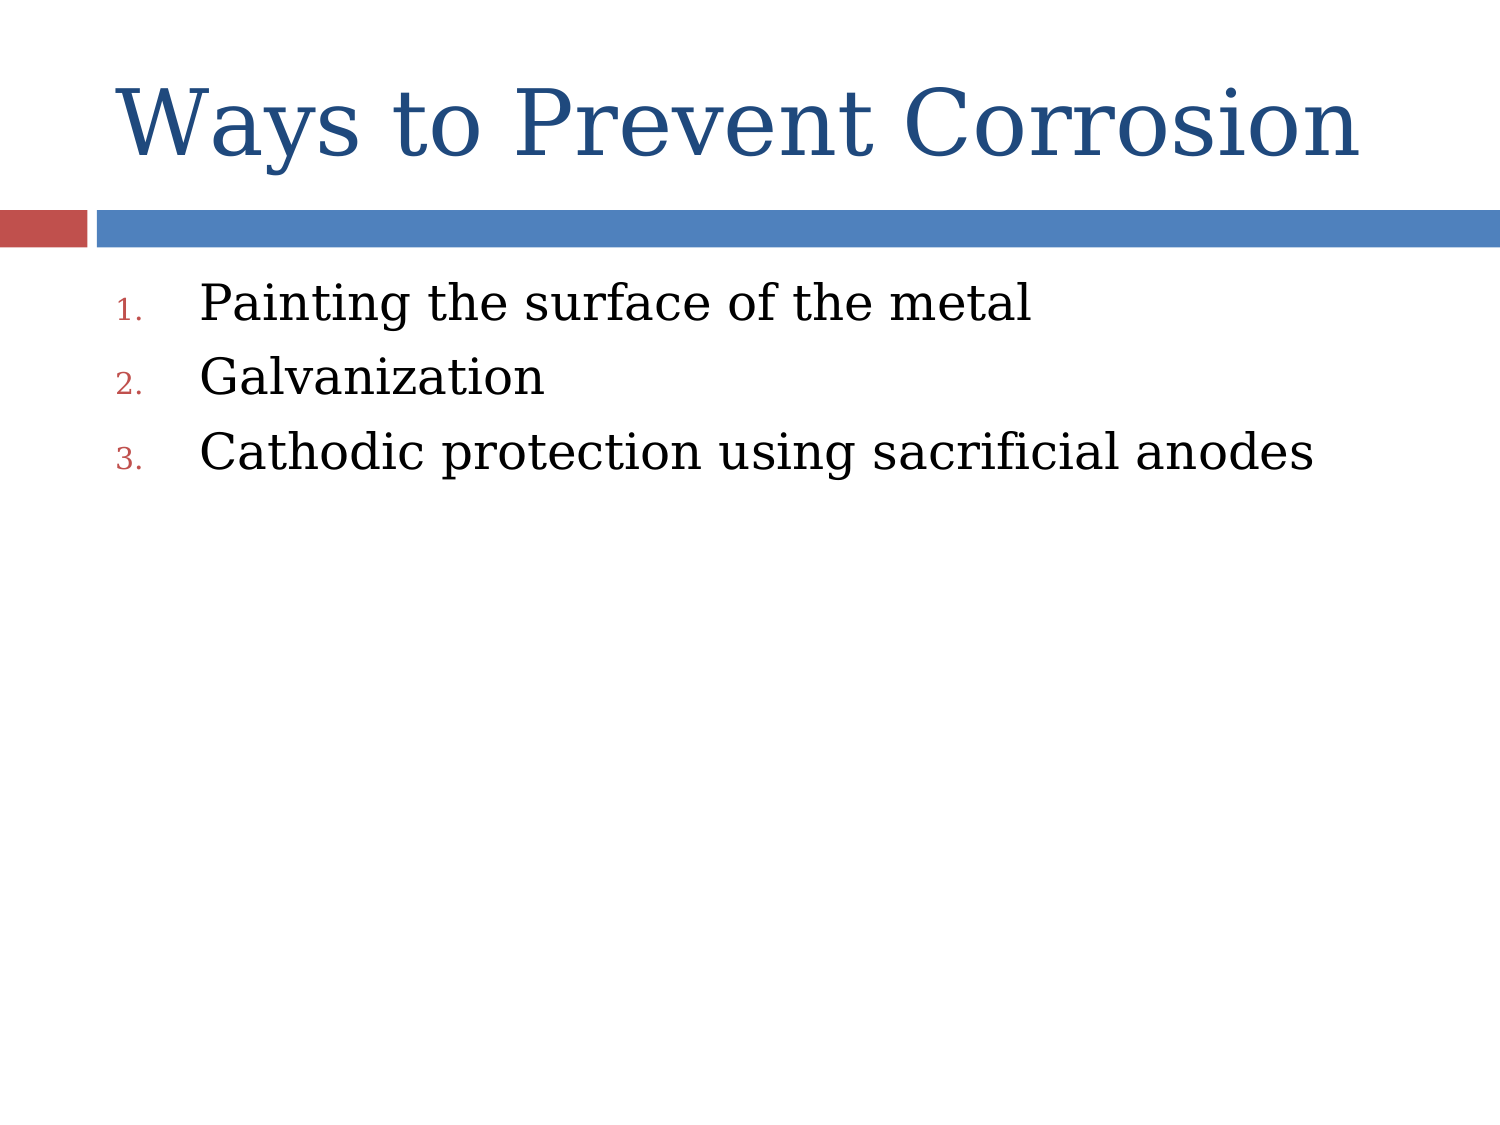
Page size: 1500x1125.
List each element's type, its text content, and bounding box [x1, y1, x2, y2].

title Ways to Prevent Corrosion [100, 37, 1438, 200]
list Painting the surface of the metal Galvanization Cathodic protection using sacrificial anodes [100, 262, 1438, 1000]
